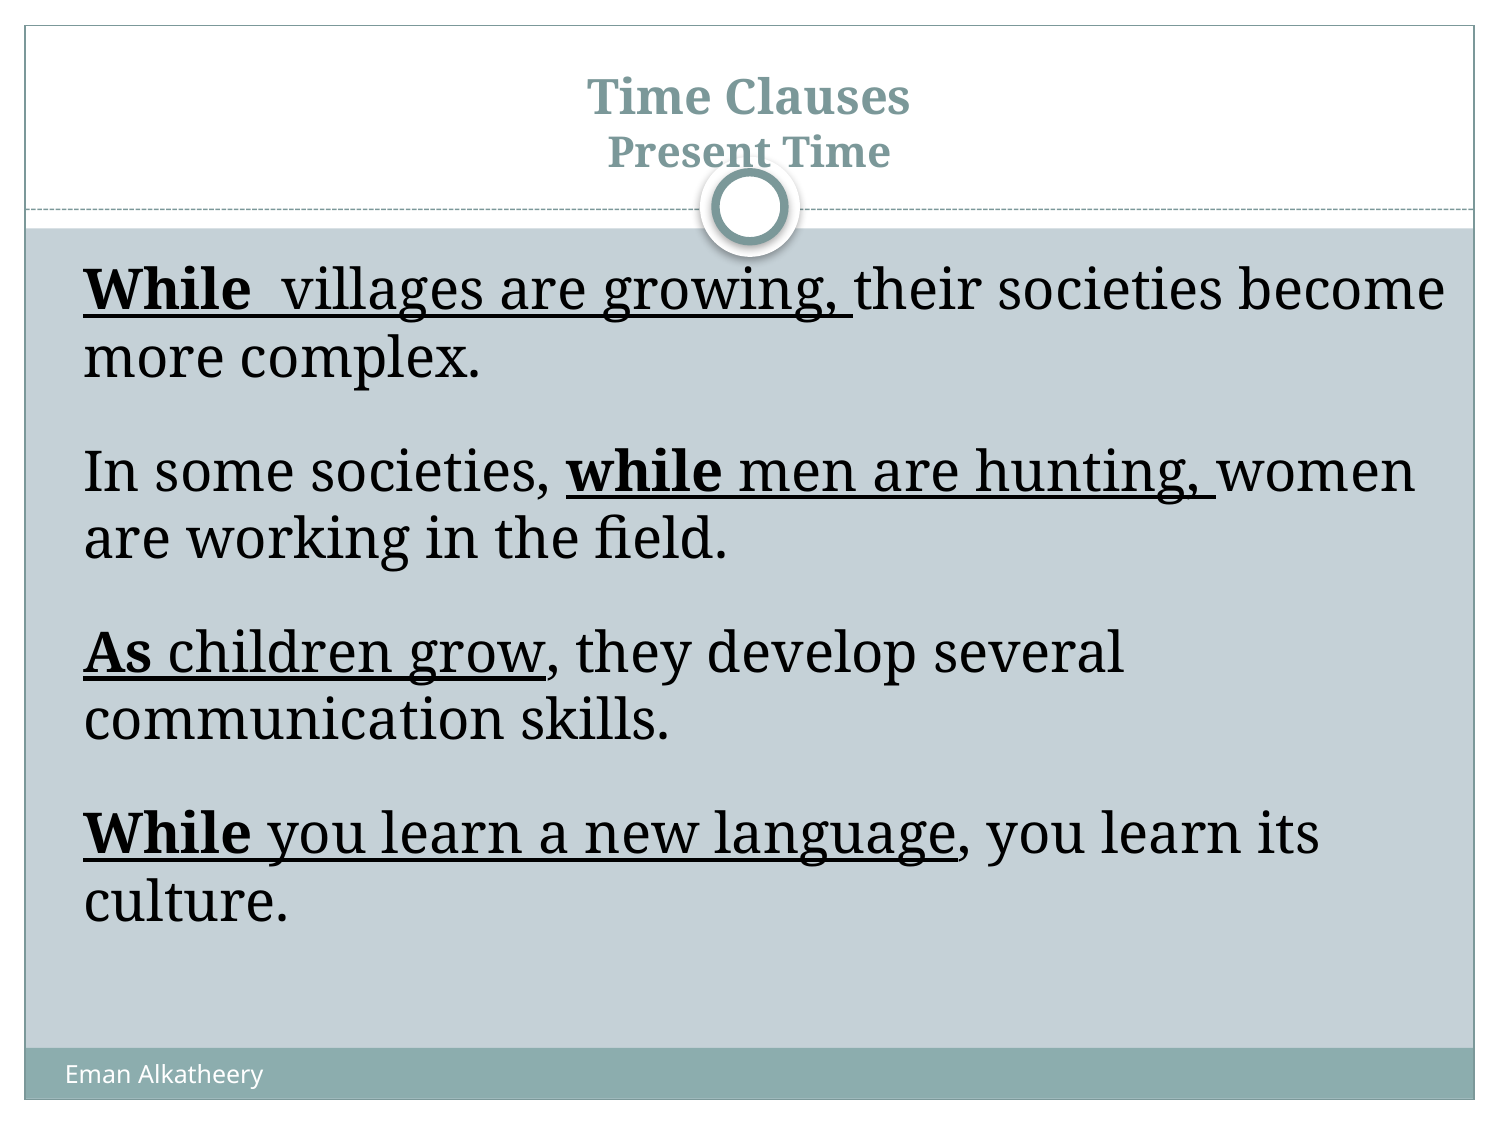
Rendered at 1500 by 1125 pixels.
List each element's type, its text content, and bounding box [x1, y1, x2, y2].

list While villages are growing, their societies become more complex. In some societies, while men are hunting, women are working in the field. As children grow, they develop several communication skills. While you learn a new language, you learn its culture. [23, 246, 1474, 997]
footer Eman Alkatheery [50, 1051, 638, 1112]
title Time Clauses Present Time [49, 58, 1450, 184]
